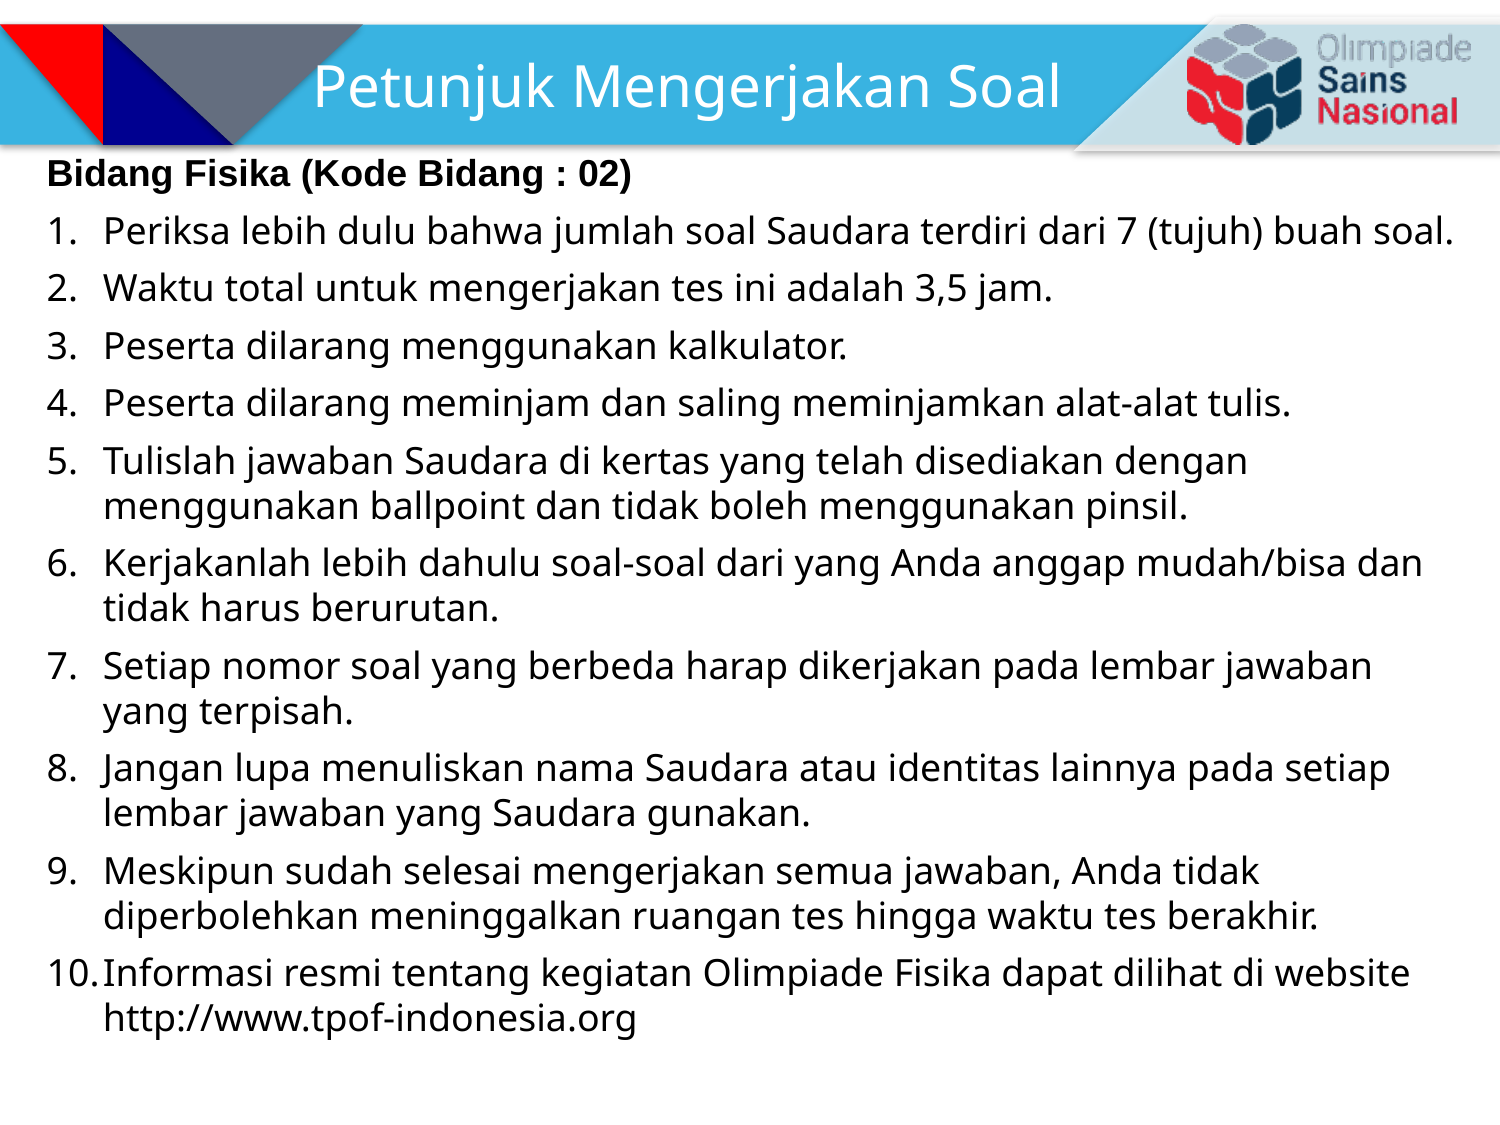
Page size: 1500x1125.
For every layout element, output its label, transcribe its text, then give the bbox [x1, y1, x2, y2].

text_box [0, 23, 104, 141]
text_box [104, 23, 364, 141]
text_box Petunjuk Mengerjakan Soal [297, 41, 1078, 127]
text_box [247, 24, 1186, 141]
picture [1187, 24, 1471, 145]
text_box Bidang Fisika (Kode Bidang : 02) Periksa lebih dulu bahwa jumlah soal Saudara terdiri dari 7 (tujuh) buah soal. Waktu total untuk mengerjakan tes ini adalah 3,5 jam. Peserta dilarang menggunakan kalkulator. Peserta dilarang meminjam dan saling meminjamkan alat-alat tulis. Tulislah jawaban Saudara di kertas yang telah disediakan dengan menggunakan ballpoint dan tidak boleh menggunakan pinsil. Kerjakanlah lebih dahulu soal-soal dari yang Anda anggap mudah/bisa dan tidak harus berurutan. Setiap nomor soal yang berbeda harap dikerjakan pada lembar jawaban yang terpisah. Jangan lupa menuliskan nama Saudara atau identitas lainnya pada setiap lembar jawaban yang Saudara gunakan. Meskipun sudah selesai mengerjakan semua jawaban, Anda tidak diperbolehkan meninggalkan ruangan tes hingga waktu tes berakhir. Informasi resmi tentang kegiatan Olimpiade Fisika dapat dilihat di website http://www.tpof-indonesia.org [31, 141, 1476, 1047]
text_box [1208, 15, 1500, 152]
text_box [107, 41, 218, 141]
text_box [1072, 47, 1186, 152]
text_box [0, 37, 89, 146]
